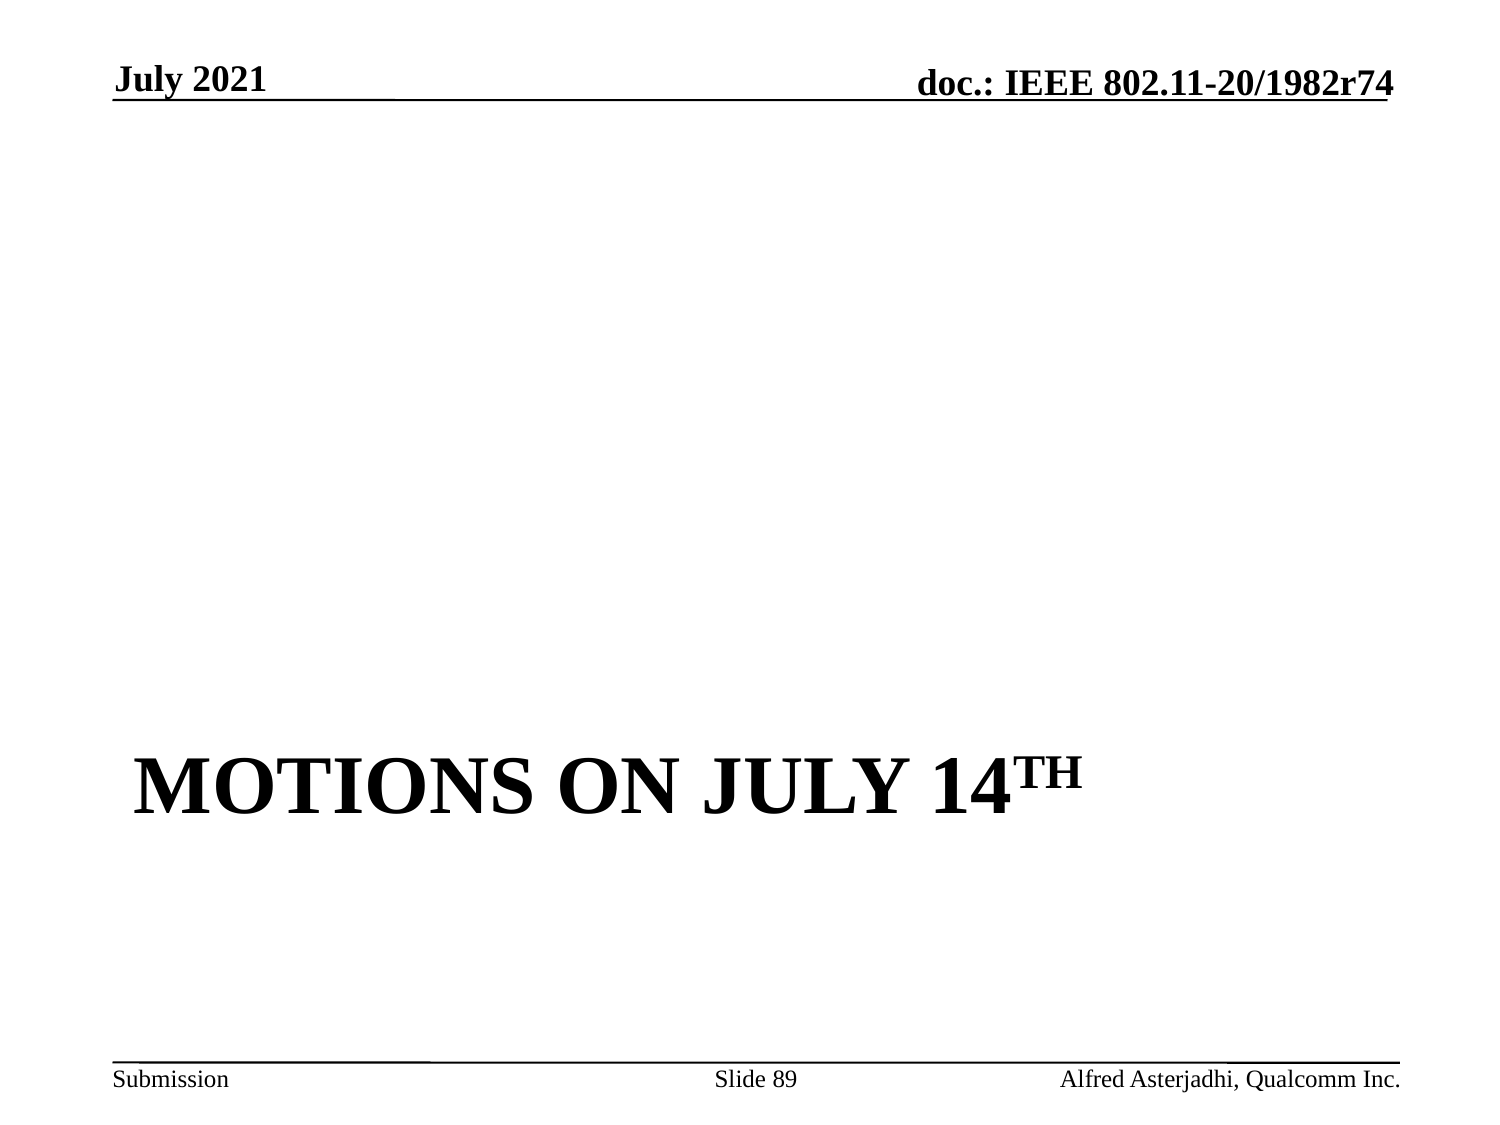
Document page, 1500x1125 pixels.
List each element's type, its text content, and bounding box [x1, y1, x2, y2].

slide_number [114, 54, 423, 100]
slide_number Slide 89 [712, 1061, 800, 1123]
title Motions on July 14th [118, 722, 1394, 947]
footer Alfred Asterjadhi, Qualcomm Inc. [878, 1061, 1402, 1093]
